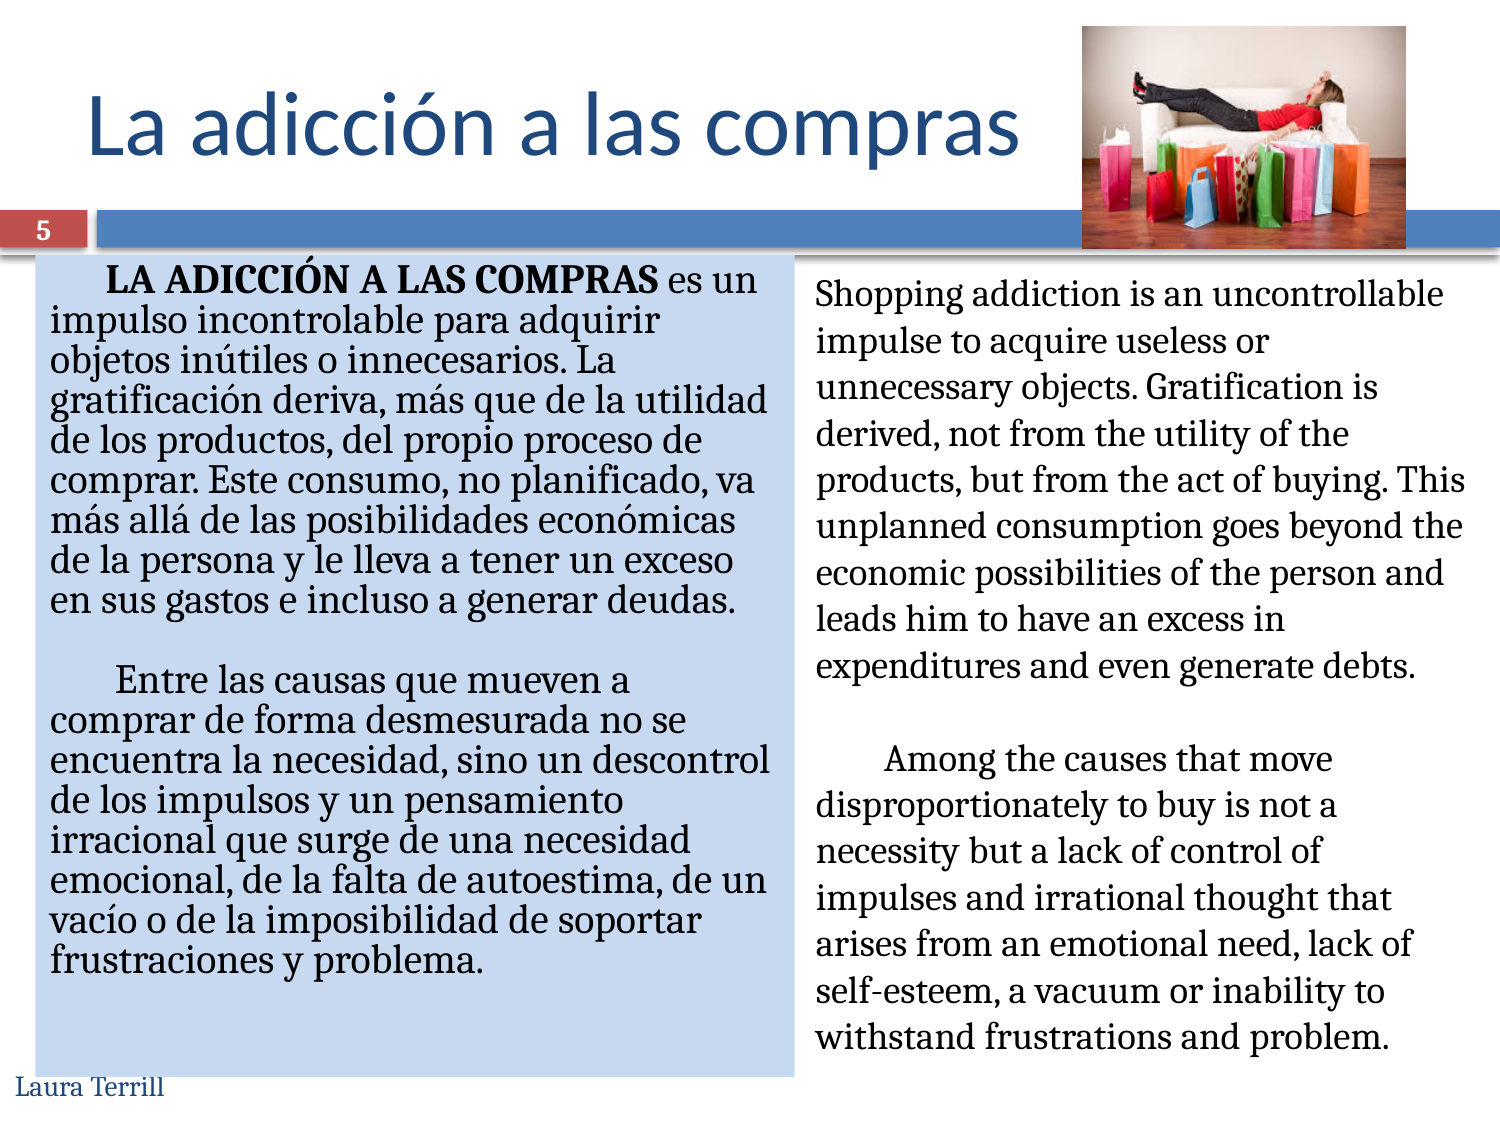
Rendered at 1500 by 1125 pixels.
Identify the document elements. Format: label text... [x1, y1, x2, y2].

slide_number 5 [0, 208, 88, 249]
list LA ADICCIÓN A LAS COMPRAS es un impulso incontrolable para adquirir objetos inútiles o innecesarios. La gratificación deriva, más que de la utilidad de los productos, del propio proceso de comprar. Este consumo, no planificado, va más allá de las posibilidades económicas de la persona y le lleva a tener un exceso en sus gastos e incluso a generar deudas. Entre las causas que mueven a comprar de forma desmesurada no se encuentra la necesidad, sino un descontrol de los impulsos y un pensamiento irracional que surge de una necesidad emocional, de la falta de autoestima, de un vacío o de la imposibilidad de soportar frustraciones y problema. [35, 254, 795, 1054]
title La adicción a las compras [71, 37, 1075, 200]
picture [1081, 26, 1406, 250]
footer Laura Terrill [0, 1054, 890, 1115]
list Shopping addiction is an uncontrollable impulse to acquire useless or unnecessary objects. Gratification is derived, not from the utility of the products, but from the act of buying. This unplanned consumption goes beyond the economic possibilities of the person and leads him to have an excess in expenditures and even generate debts. Among the causes that move disproportionately to buy is not a necessity but a lack of control of impulses and irrational thought that arises from an emotional need, lack of self-esteem, a vacuum or inability to withstand frustrations and problem. [801, 260, 1482, 1084]
